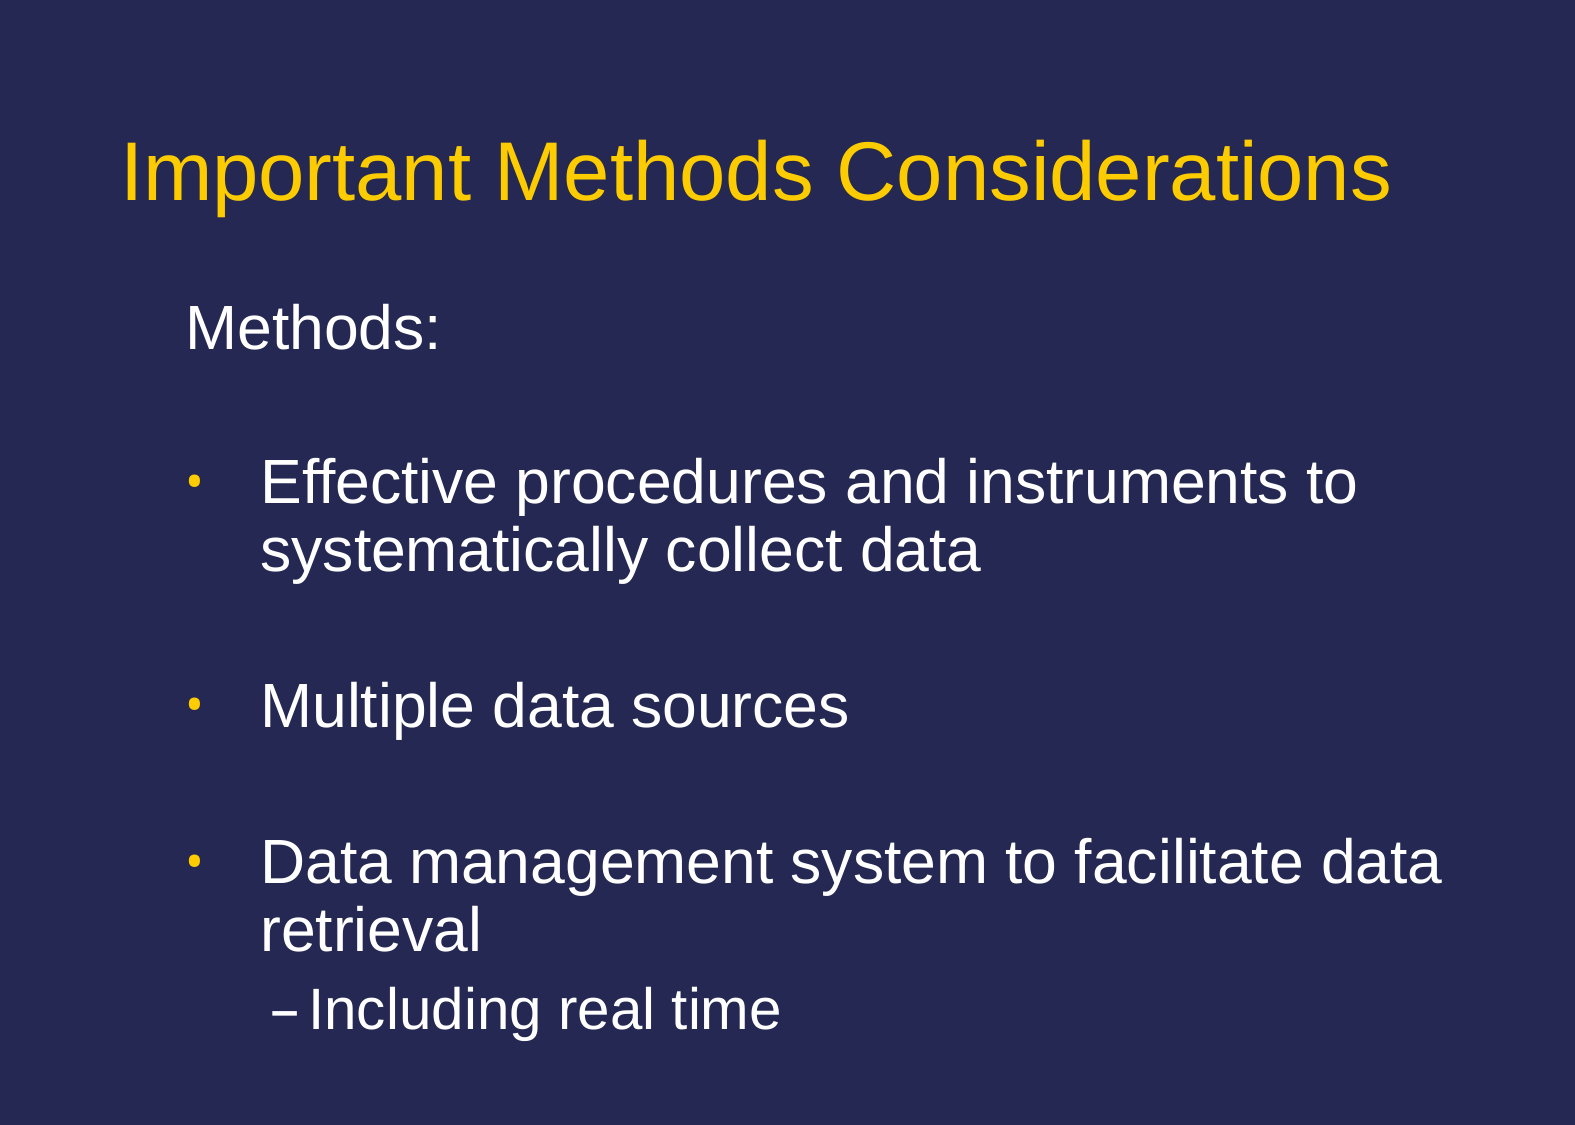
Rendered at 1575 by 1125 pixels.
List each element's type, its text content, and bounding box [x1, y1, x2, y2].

list Methods: Effective procedures and instruments to systematically collect data Multiple data sources Data management system to facilitate data retrieval Including real time [170, 287, 1575, 1030]
title Important Methods Considerations [37, 37, 1476, 225]
